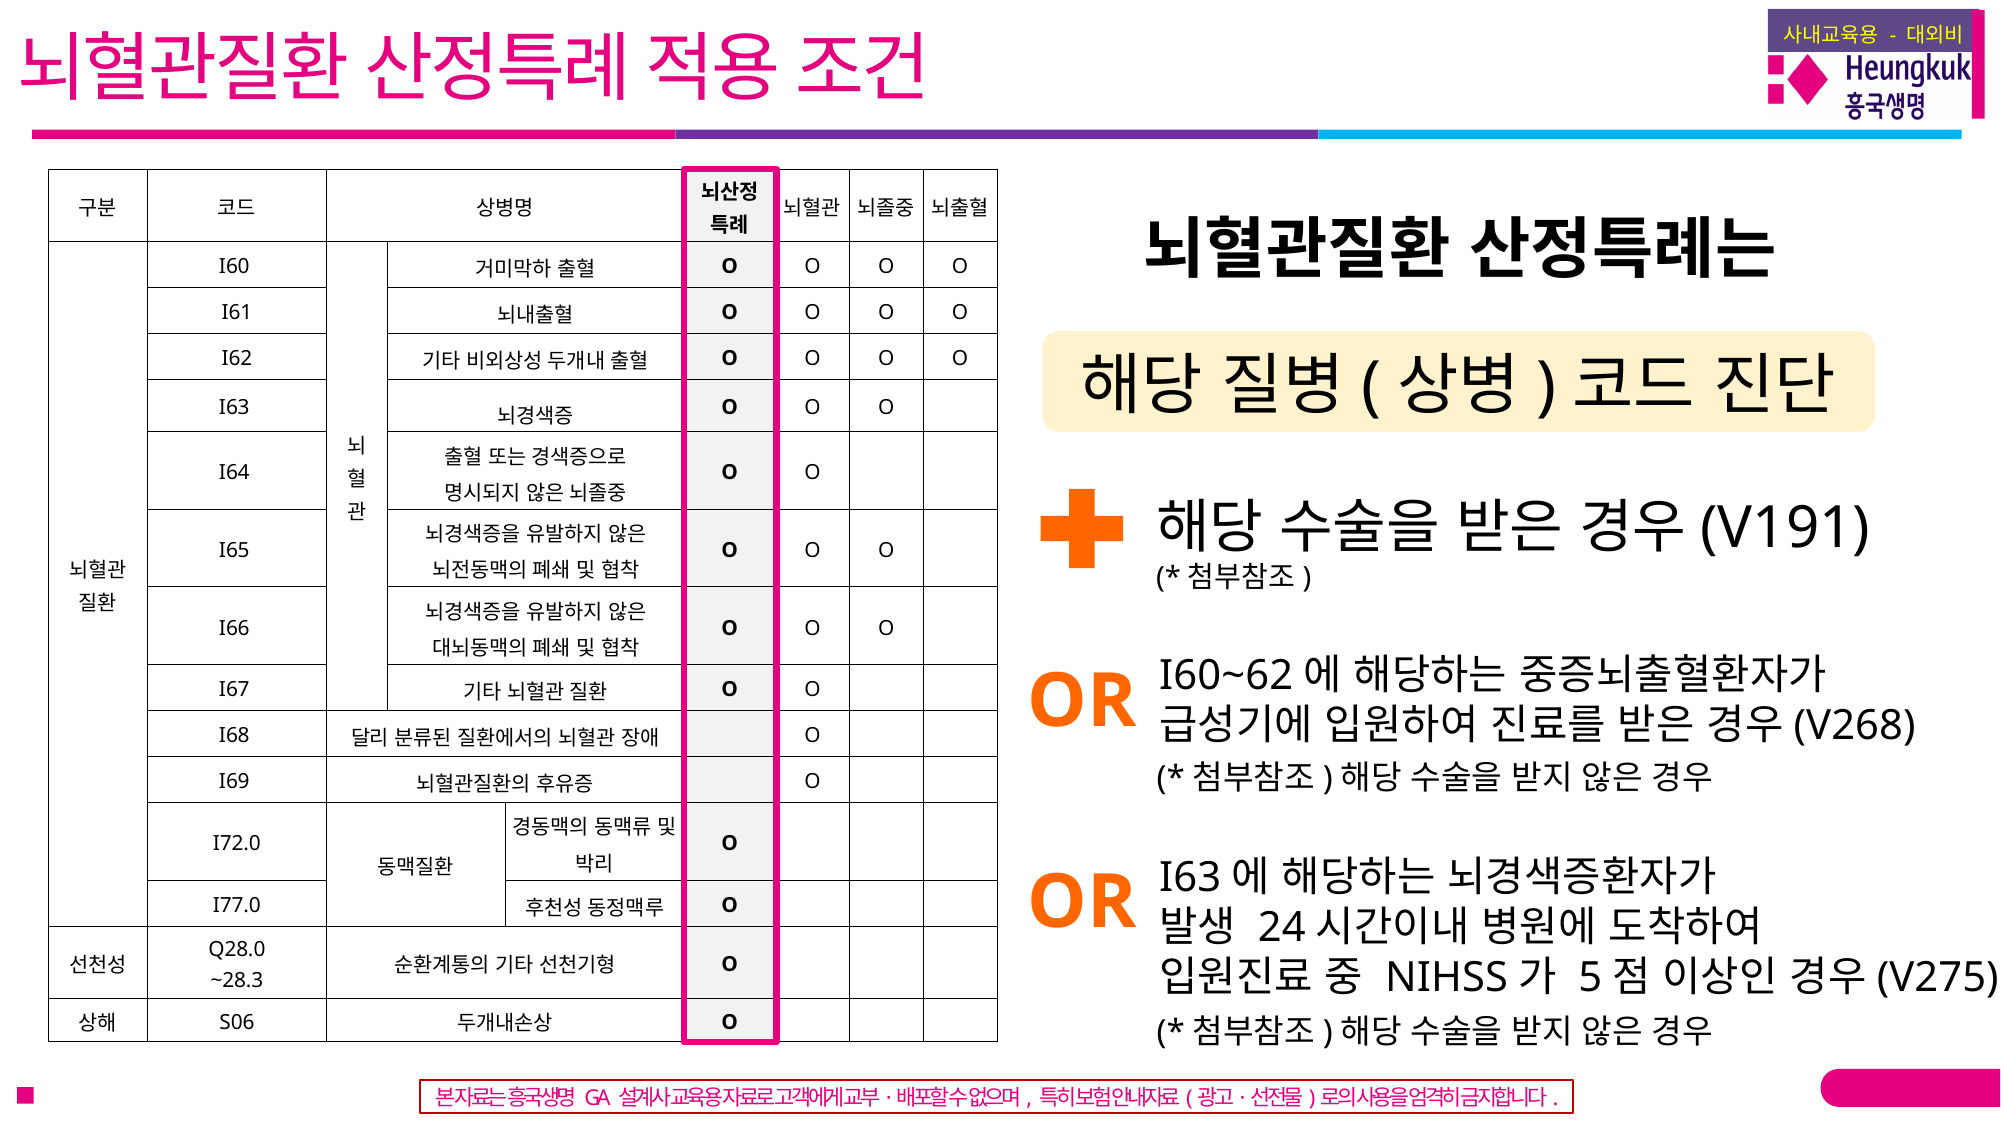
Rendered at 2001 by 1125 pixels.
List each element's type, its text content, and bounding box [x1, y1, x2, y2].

table_cell Q28.0 ~28.3 [148, 927, 326, 998]
table_cell 뇌경색증을 유발하지 않은 뇌전동맥의 폐쇄 및 협착 [388, 510, 684, 586]
text_box 뇌혈관질환 산정특례 적용 조건 [9, 11, 938, 117]
table_cell 거미막하 출혈 [388, 242, 684, 287]
table_cell [924, 803, 997, 880]
table_cell S06 [148, 999, 326, 1041]
table_cell [777, 999, 849, 1041]
text_box 해당 수술을 받은 경우(V191) (*첨부참조) [1142, 474, 1996, 608]
table_cell O [777, 587, 849, 664]
table_header 상병명 [327, 170, 684, 241]
table_cell [924, 927, 997, 998]
table_cell 후천성 동정맥루 [506, 881, 684, 926]
table_cell O [777, 711, 849, 756]
table_header 뇌혈관 [777, 170, 849, 241]
table_cell 두개내손상 [327, 999, 684, 1041]
table_cell 뇌내출혈 [388, 288, 684, 333]
table_cell I72.0 [148, 803, 326, 880]
table_cell [850, 927, 923, 998]
table_cell [850, 803, 923, 880]
table_cell O [850, 587, 923, 664]
table_cell 출혈 또는 경색증으로 명시되지 않은 뇌졸중 [388, 432, 684, 509]
table_cell [924, 881, 997, 926]
table_cell O [777, 757, 849, 802]
table_cell I66 [148, 587, 326, 664]
table_cell [777, 881, 849, 926]
table_cell [850, 432, 923, 509]
table_cell O [777, 380, 849, 431]
table_cell 뇌경색증을 유발하지 않은 대뇌동맥의 폐쇄 및 협착 [388, 587, 684, 664]
table_cell I67 [148, 665, 326, 710]
table_cell 경동맥의 동맥류 및 박리 [506, 803, 684, 880]
table_cell 달리 분류된 질환에서의 뇌혈관 장애 [327, 711, 684, 756]
table_header 뇌출혈 [924, 170, 997, 241]
table_cell [924, 510, 997, 586]
table_cell [777, 927, 849, 998]
table_cell 뇌 혈 관 [327, 242, 387, 710]
picture [1767, 52, 1972, 121]
table_cell [850, 881, 923, 926]
table_cell 뇌혈관질환의 후유증 [327, 757, 684, 802]
text_box (*첨부참조)해당 수술을 받지 않은 경우 [1141, 749, 1893, 804]
table_cell O [850, 334, 923, 379]
table_cell O [777, 510, 849, 586]
text_box 해당 질병(상병)코드 진단 [1042, 331, 1876, 432]
table_cell O [850, 288, 923, 333]
text_box I63에 해당하는 뇌경색증환자가 발생 24시간이내 병원에 도착하여 입원진료 중 NIHSS가 5점 이상인 경우(V275) [1145, 836, 2000, 1014]
text_box [1040, 488, 1124, 569]
table_cell 뇌혈관 질환 [49, 242, 147, 926]
table_cell I63 [148, 380, 326, 431]
table_cell O [850, 380, 923, 431]
table_cell 선천성 [49, 927, 147, 998]
text_box I60~62에 해당하는 중증뇌출혈환자가 급성기에 입원하여 진료를 받은 경우(V268) [1145, 634, 1999, 762]
table_cell [777, 803, 849, 880]
table_cell 기타 비외상성 두개내 출혈 [388, 334, 684, 379]
table_cell 동맥질환 [327, 803, 505, 926]
table_cell O [777, 288, 849, 333]
table_cell I62 [148, 334, 326, 379]
table_cell [850, 999, 923, 1041]
table_cell I69 [148, 757, 326, 802]
table_cell 상해 [49, 999, 147, 1041]
table_cell [850, 665, 923, 710]
table_cell 기타 뇌혈관 질환 [388, 665, 684, 710]
table_cell [924, 587, 997, 664]
table_cell [924, 432, 997, 509]
table_header 코드 [148, 170, 326, 241]
table_cell O [850, 510, 923, 586]
table_cell 순환계통의 기타 선천기형 [327, 927, 684, 998]
table_cell O [850, 242, 923, 287]
table_cell I60 [148, 242, 326, 287]
table_cell [850, 757, 923, 802]
table_cell I65 [148, 510, 326, 586]
table_cell O [924, 288, 997, 333]
table_cell [924, 757, 997, 802]
table_cell [924, 380, 997, 431]
table_cell [850, 711, 923, 756]
text_box OR [1000, 637, 1165, 755]
table_cell O [777, 242, 849, 287]
table_cell O [777, 432, 849, 509]
text_box [684, 168, 777, 1043]
table_cell I68 [148, 711, 326, 756]
table_cell O [924, 334, 997, 379]
table_cell [924, 999, 997, 1041]
table_cell I77.0 [148, 881, 326, 926]
table_header 뇌졸중 [850, 170, 923, 241]
table_cell [924, 665, 997, 710]
text_box OR [1000, 839, 1165, 957]
table_cell I64 [148, 432, 326, 509]
table_cell O [777, 665, 849, 710]
table_cell O [777, 334, 849, 379]
table_cell 뇌경색증 [388, 380, 684, 431]
table_header 구분 [49, 170, 147, 241]
table_cell I61 [148, 288, 326, 333]
text_box (*첨부참조)해당 수술을 받지 않은 경우 [1141, 1002, 1893, 1058]
text_box 뇌혈관질환 산정특례는 [1053, 192, 1868, 300]
table_cell [924, 711, 997, 756]
table_cell O [924, 242, 997, 287]
